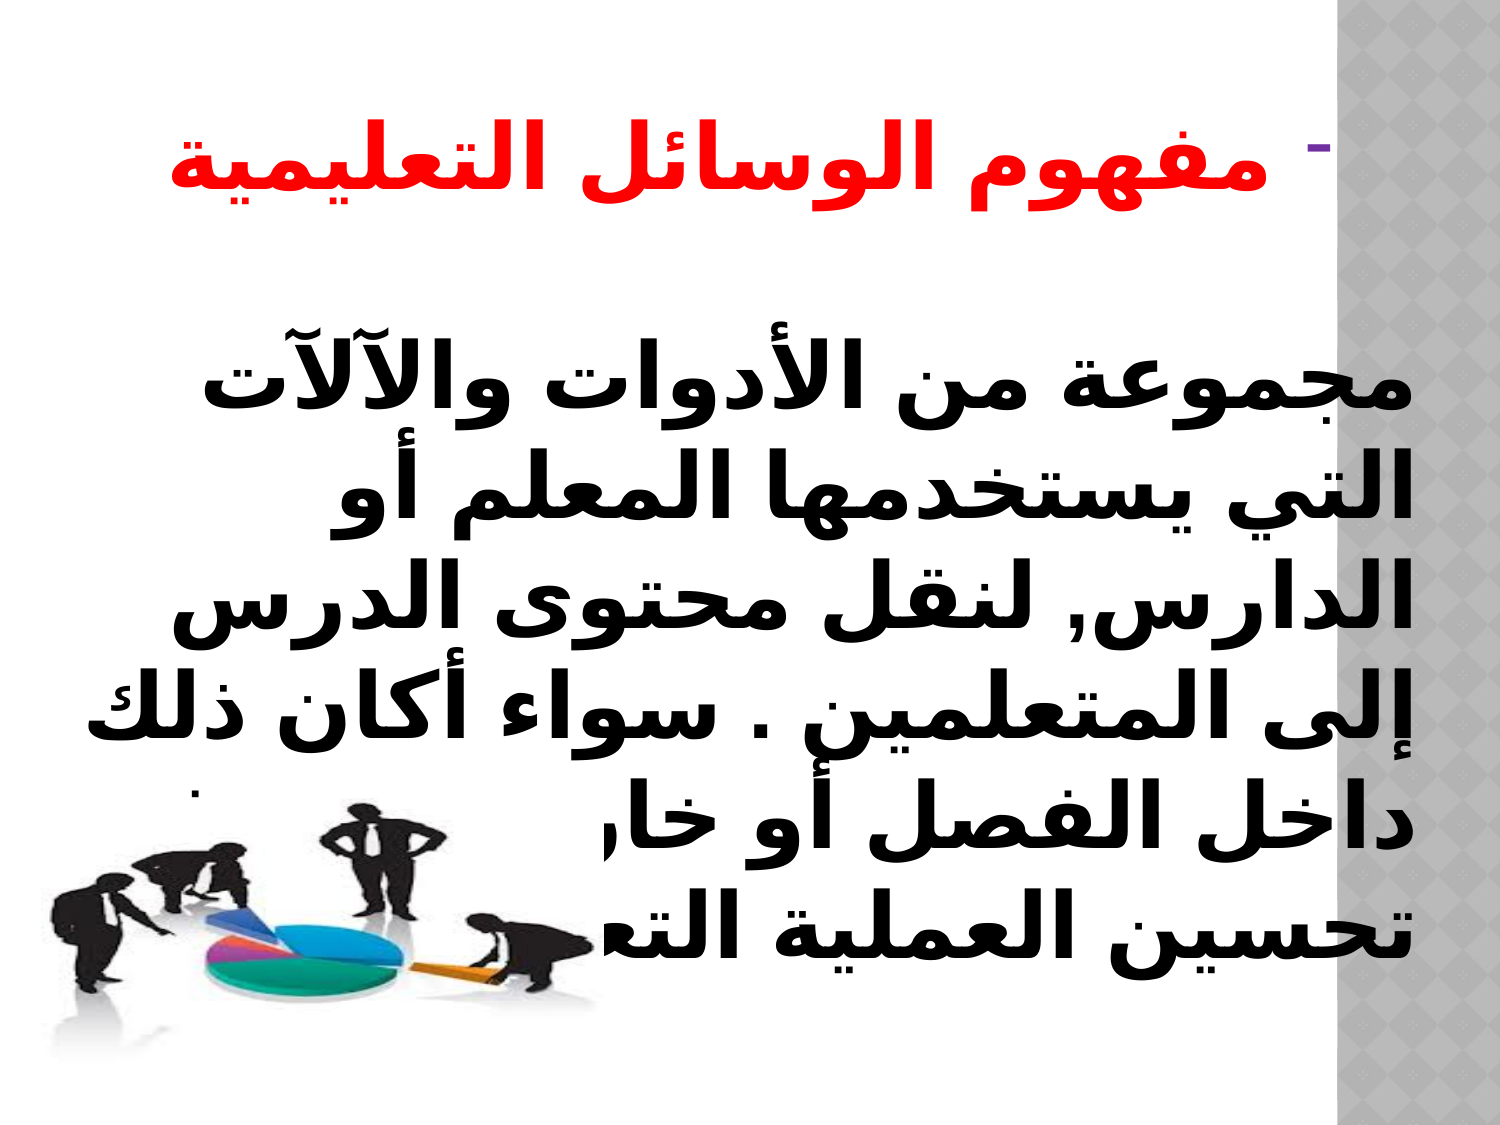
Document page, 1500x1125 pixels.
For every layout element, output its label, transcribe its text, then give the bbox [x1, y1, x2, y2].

picture [40, 798, 605, 1095]
text_box مفهوم الوسائل التعليمية مجموعة من الأدوات والآلآت التي يستخدمها المعلم أو الدارس, لنقل محتوى الدرس إلى المتعلمين . سواء أكان ذلك داخل الفصل أو خارجه , بهدف تحسين العملية التعليمية [64, 90, 1435, 985]
